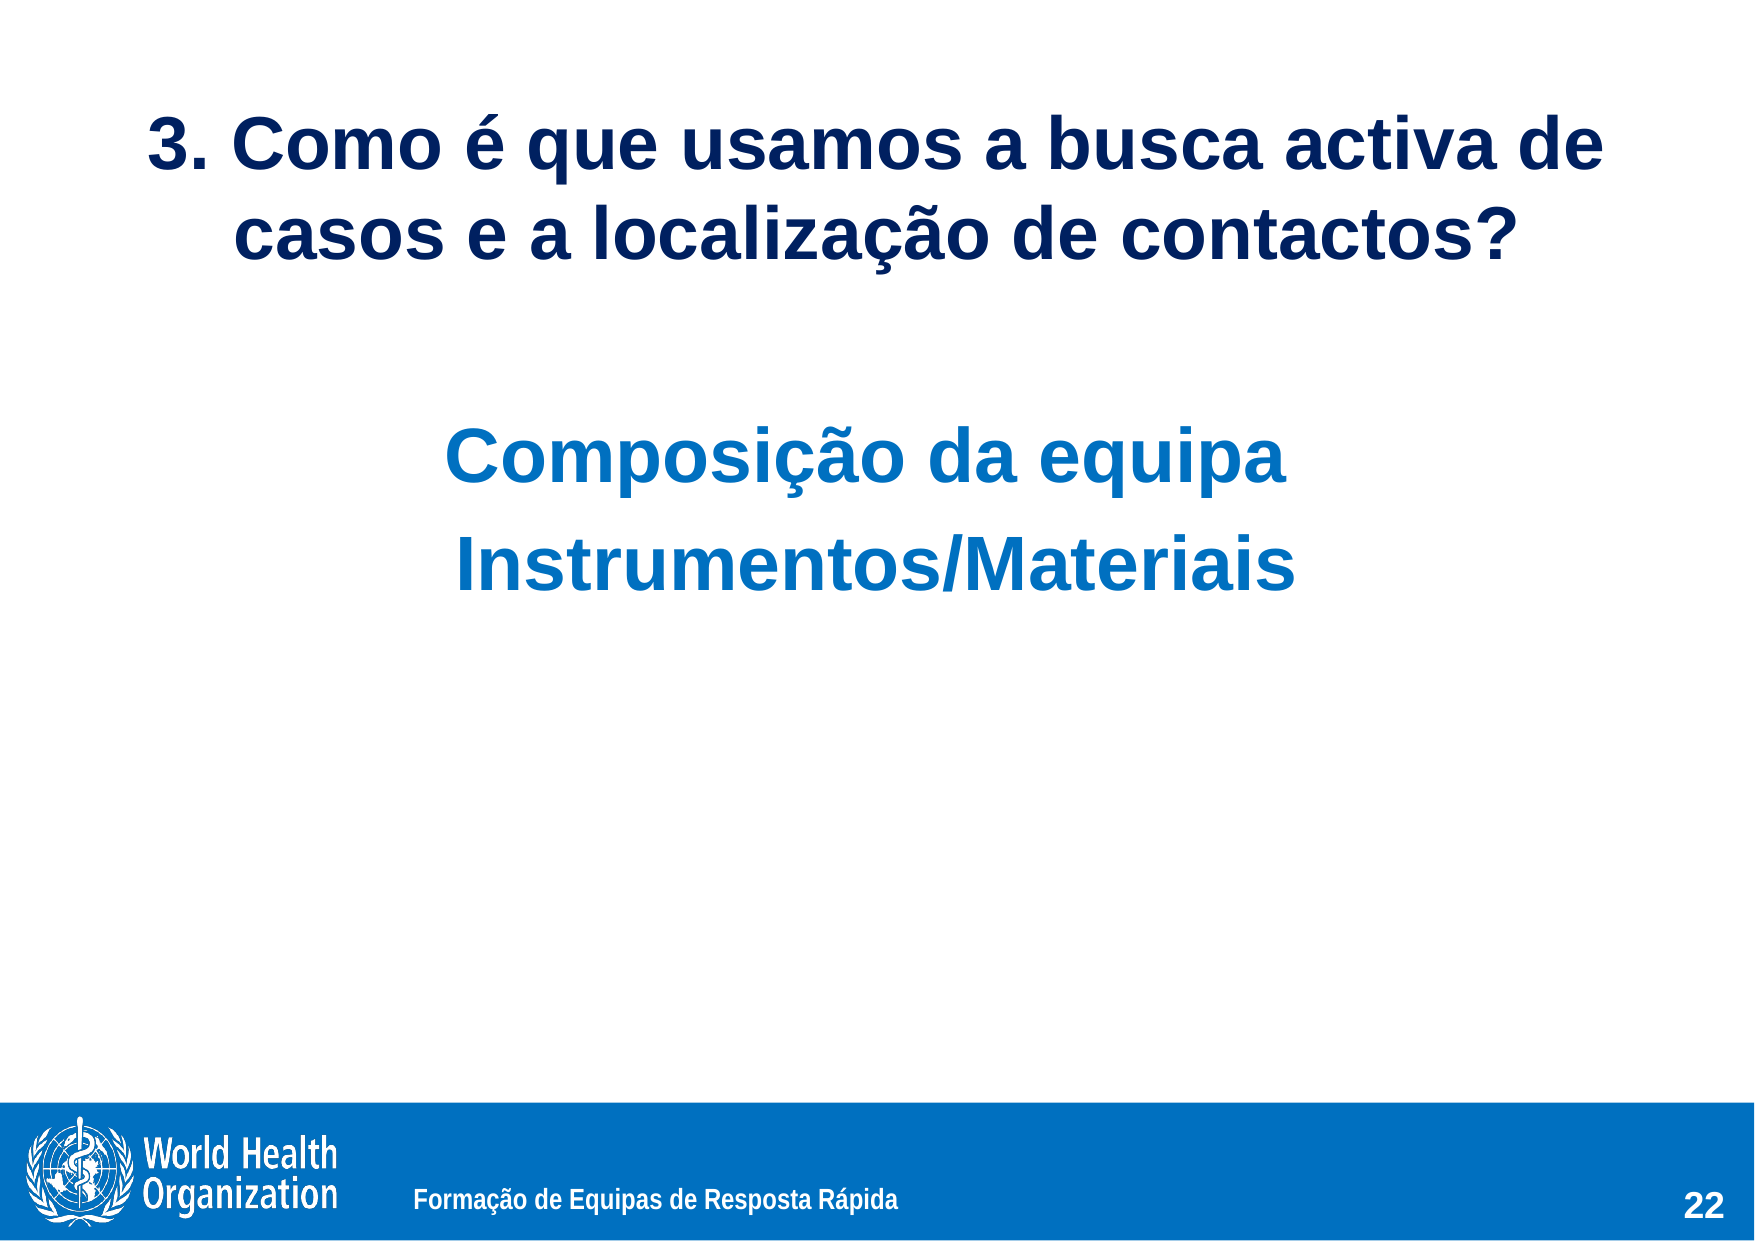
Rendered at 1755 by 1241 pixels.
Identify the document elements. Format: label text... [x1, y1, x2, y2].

list Composição da equipa Instrumentos/Materiais [87, 289, 1667, 1108]
title 3. Como é que usamos a busca activa de casos e a localização de contactos? [87, 49, 1667, 289]
picture [25, 1116, 337, 1227]
